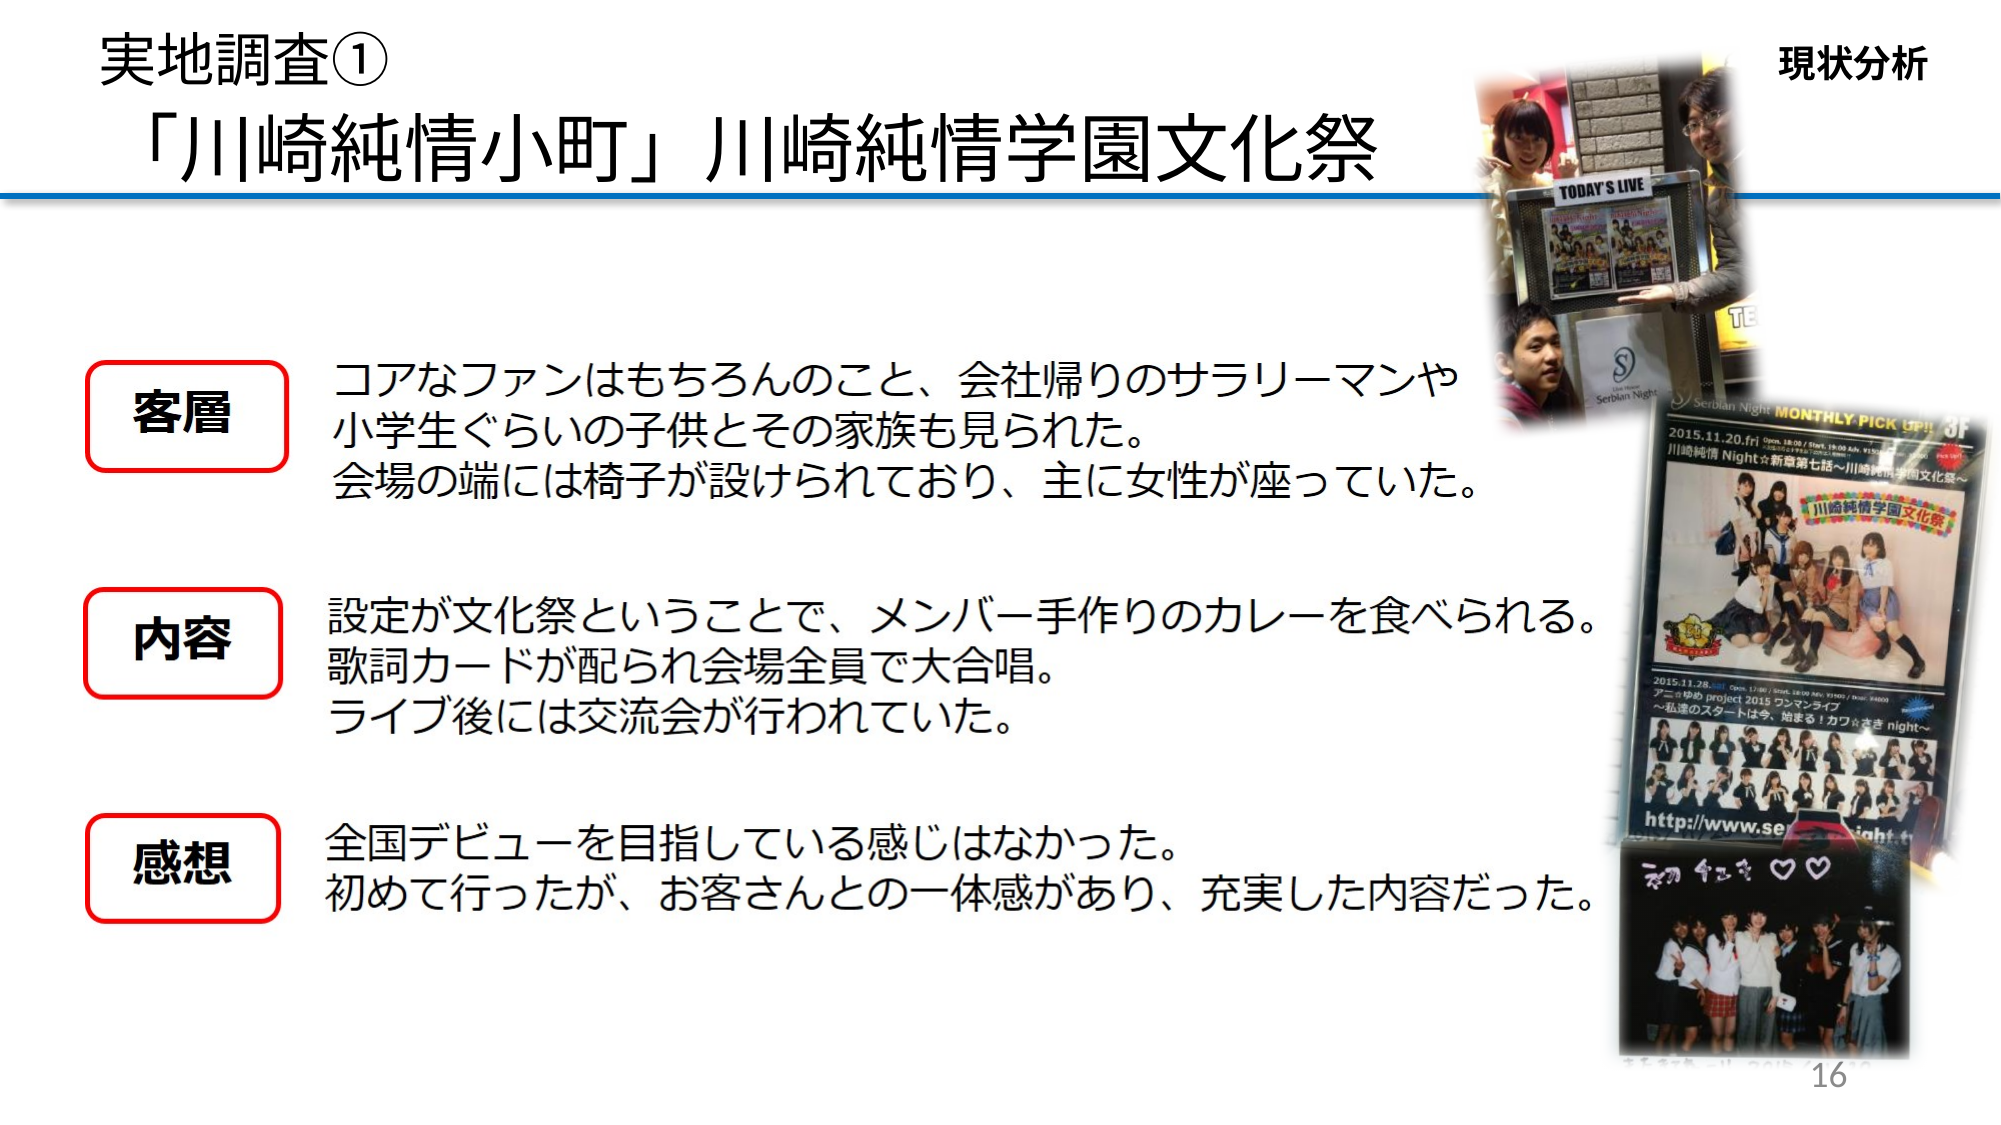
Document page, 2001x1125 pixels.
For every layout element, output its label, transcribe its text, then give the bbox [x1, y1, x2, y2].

text_box 「川崎純情小町」川崎純情学園文化祭 [89, 93, 1395, 199]
text_box 現状分析 [1764, 33, 1944, 93]
picture [83, 55, 1985, 1072]
text_box 実地調査① [83, 15, 812, 101]
slide_number 16 [1412, 1042, 1863, 1103]
